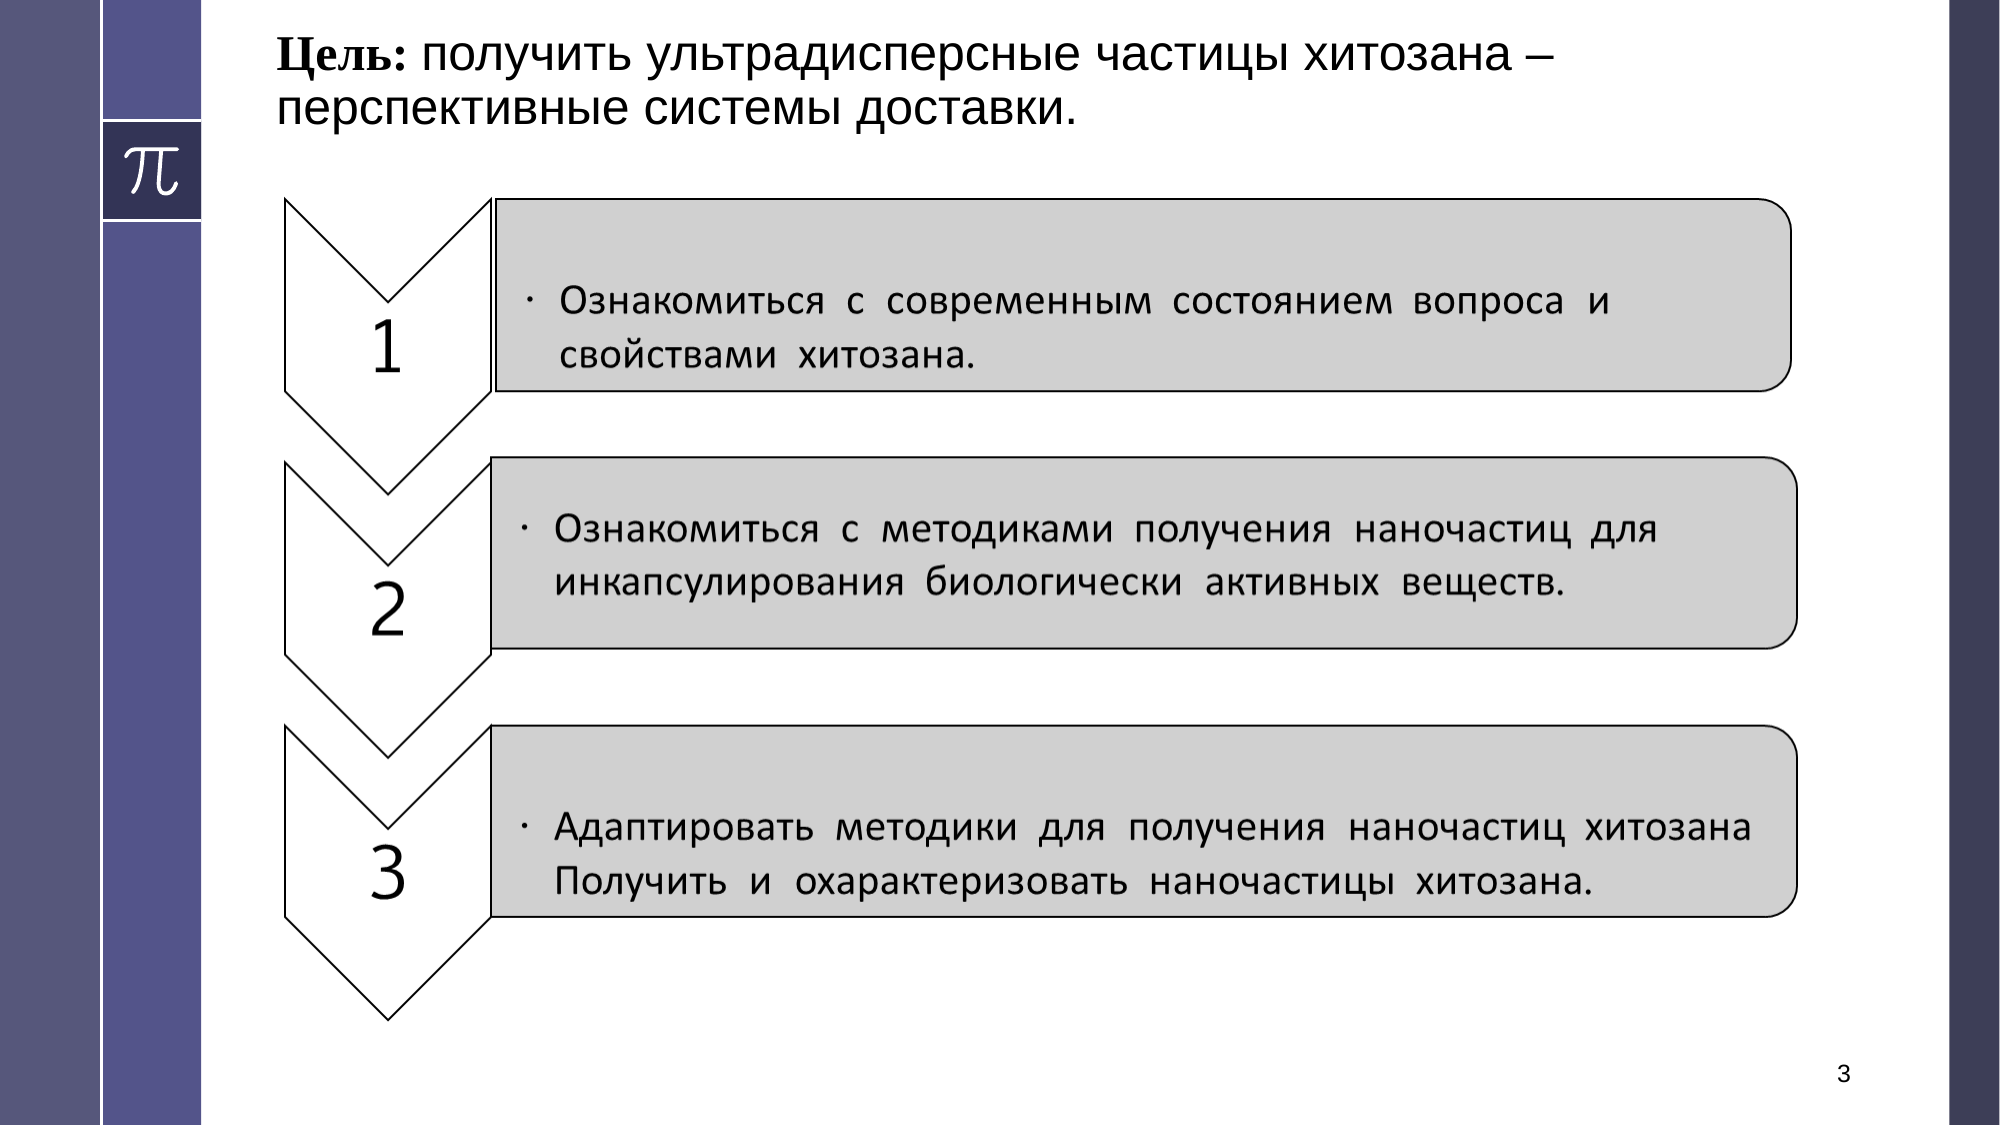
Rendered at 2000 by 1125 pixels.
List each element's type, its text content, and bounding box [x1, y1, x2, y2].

text_box ‹#› [1766, 1042, 1867, 1103]
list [283, 195, 1799, 1022]
title Цель: получить ультрадисперсные частицы хитозана – перспективные системы доставки. [261, 29, 1867, 233]
